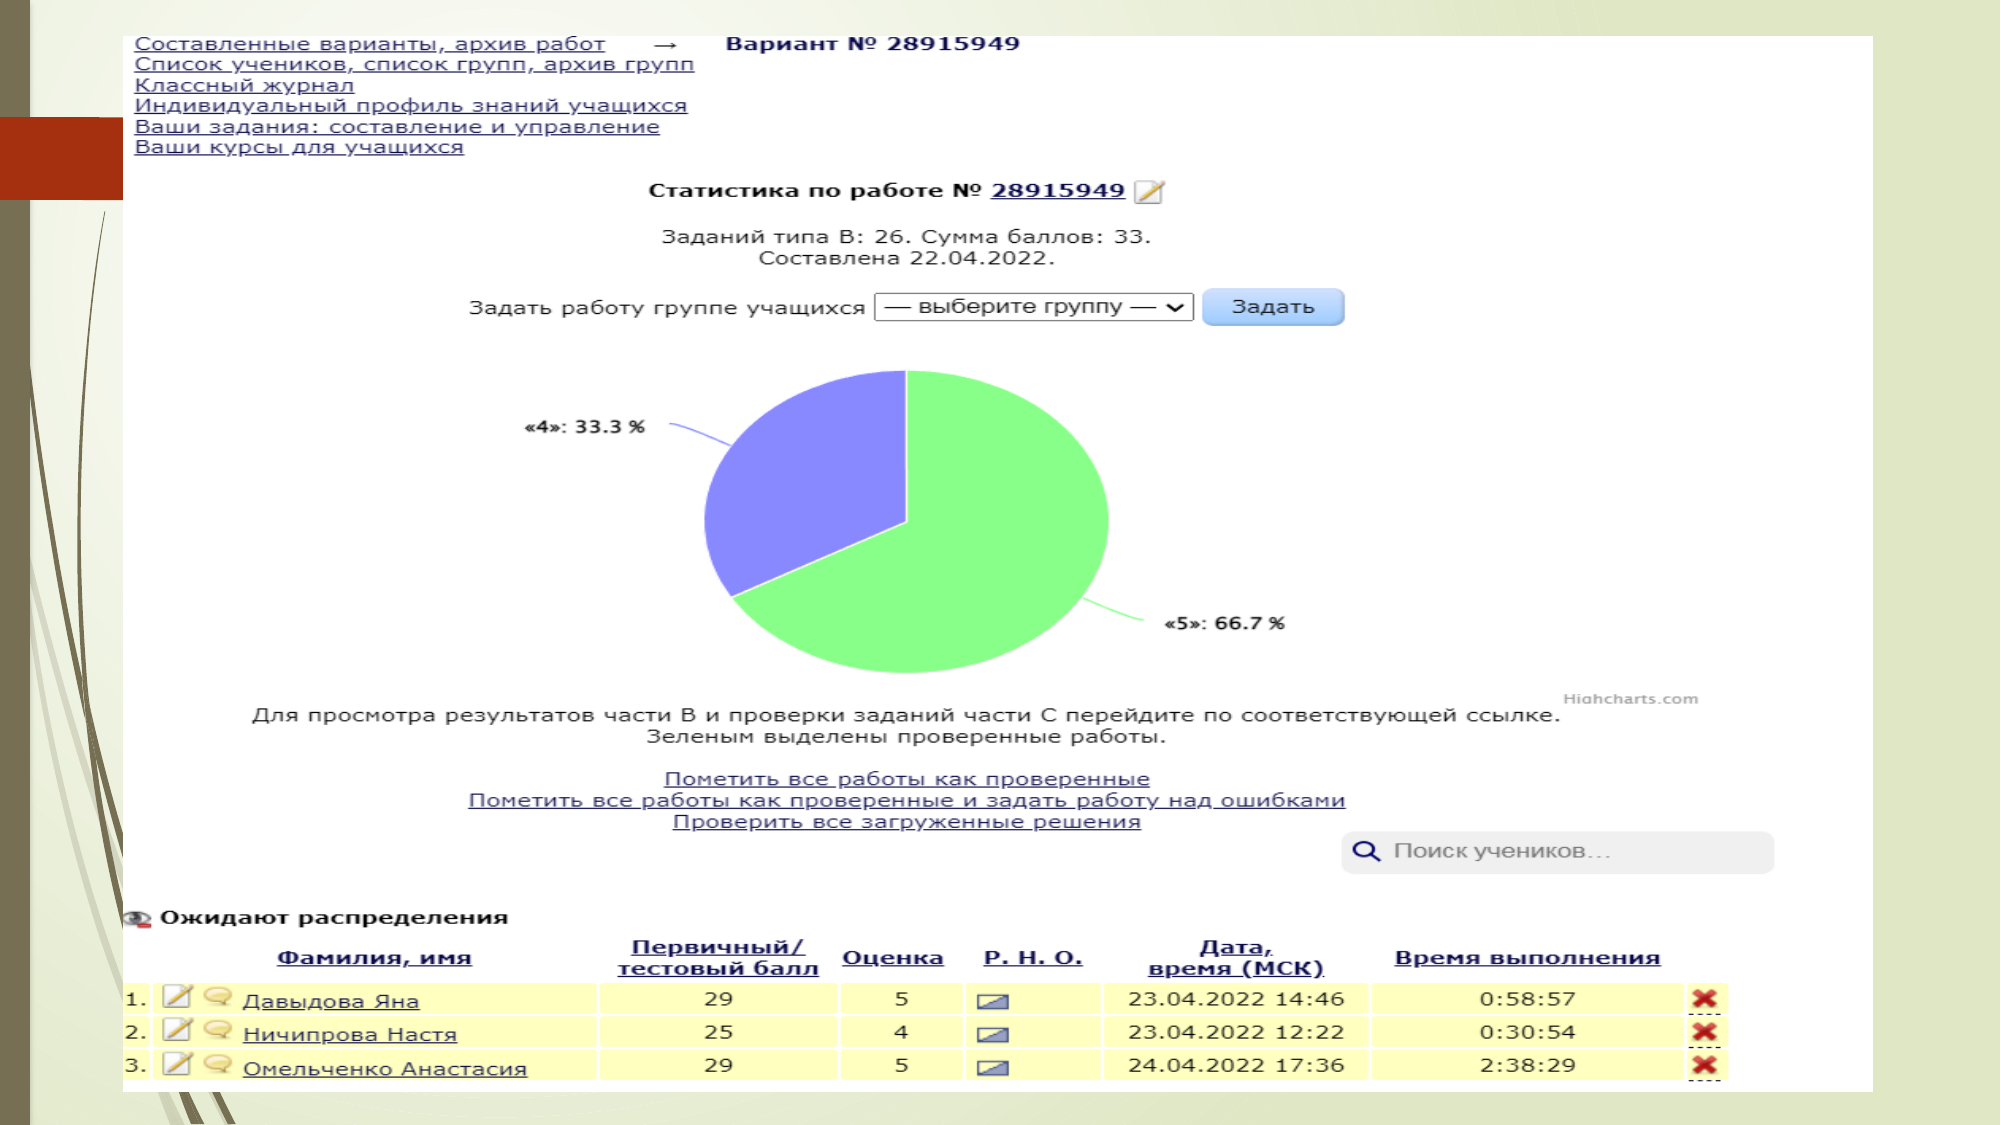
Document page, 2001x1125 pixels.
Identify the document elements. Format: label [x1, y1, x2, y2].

list [122, 35, 1873, 1092]
